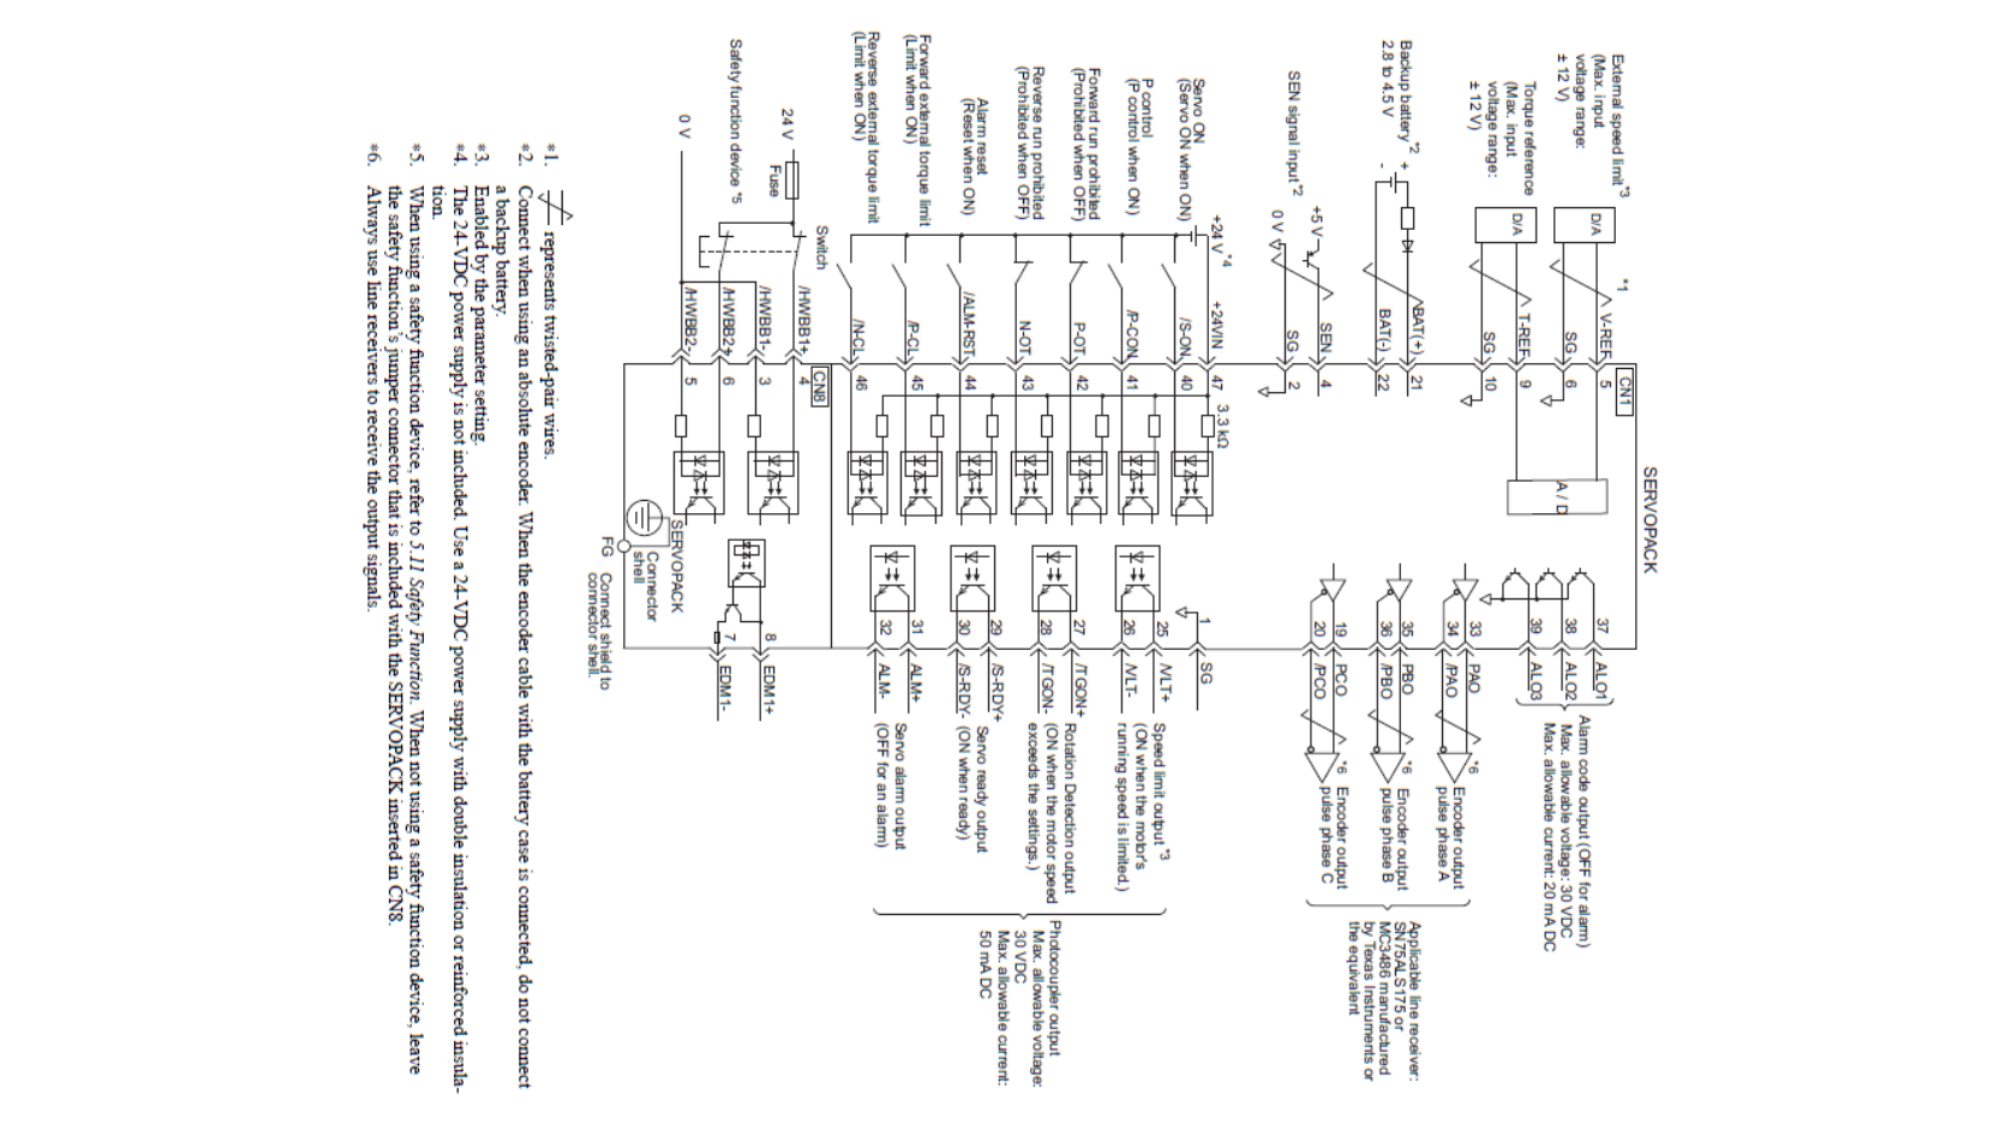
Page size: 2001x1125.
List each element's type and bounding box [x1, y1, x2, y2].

picture [463, 0, 1536, 1125]
